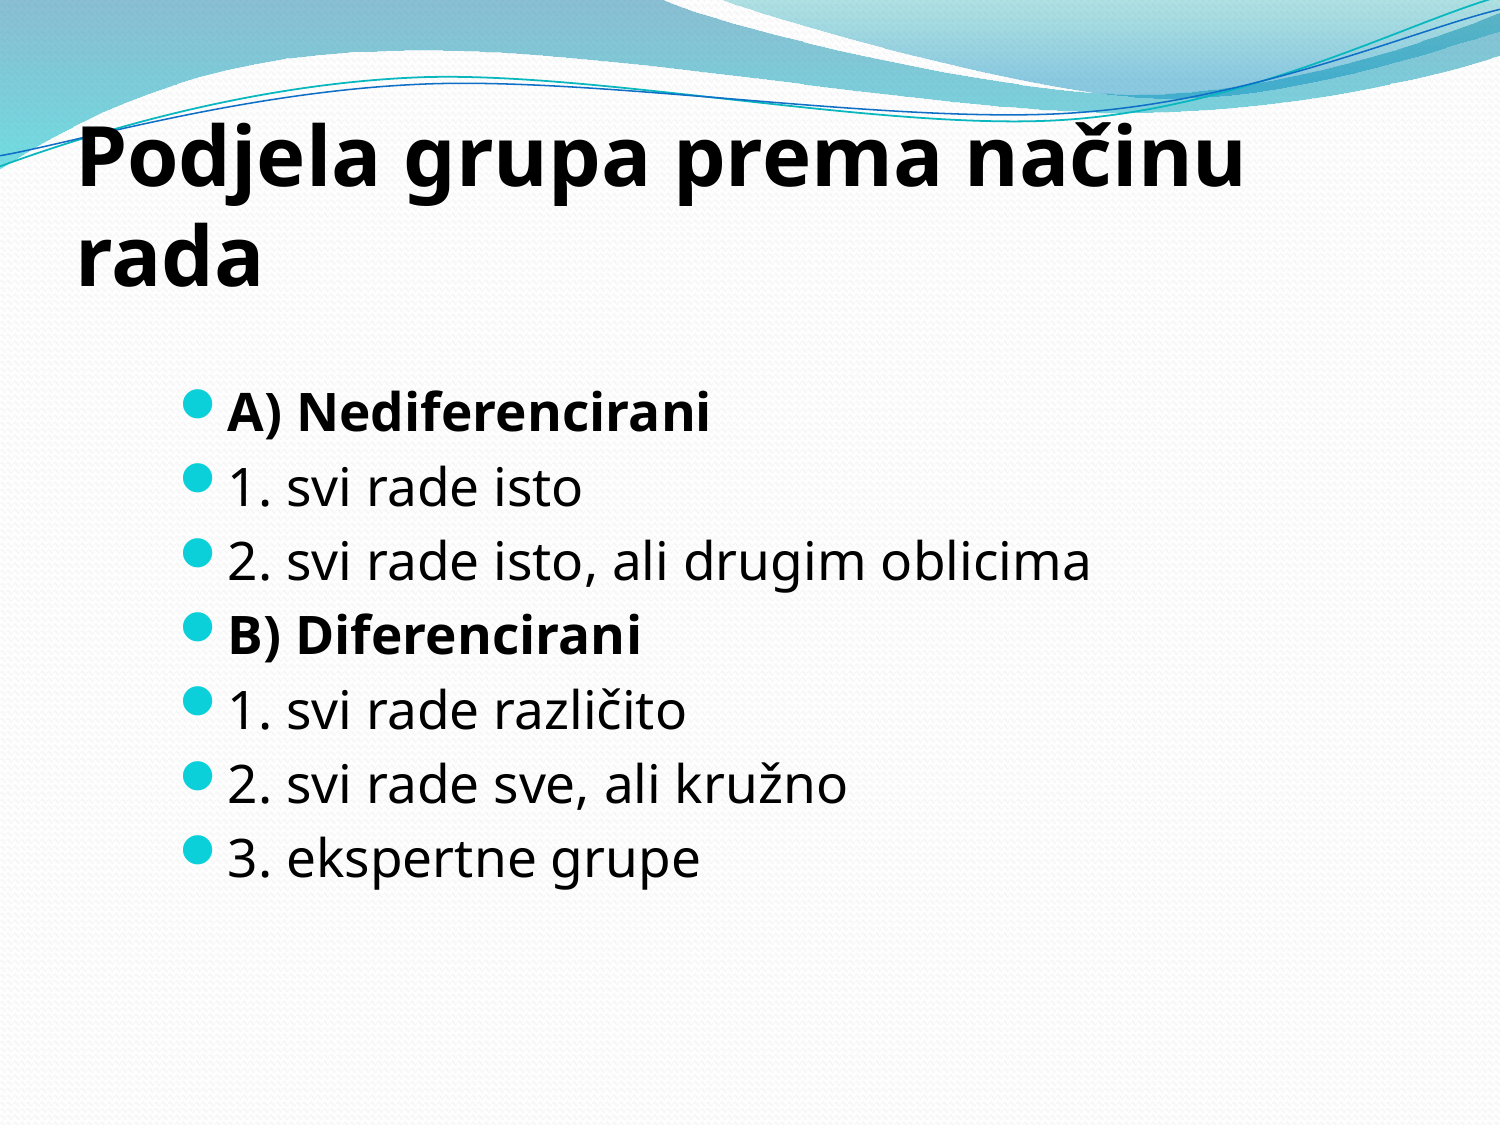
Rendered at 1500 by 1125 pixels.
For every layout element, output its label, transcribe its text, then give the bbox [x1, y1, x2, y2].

list A) Nediferencirani 1. svi rade isto 2. svi rade isto, ali drugim oblicima B) Diferencirani 1. svi rade različito 2. svi rade sve, ali kružno 3. ekspertne grupe [164, 222, 1439, 898]
title Podjela grupa prema načinu rada [75, 115, 1425, 303]
